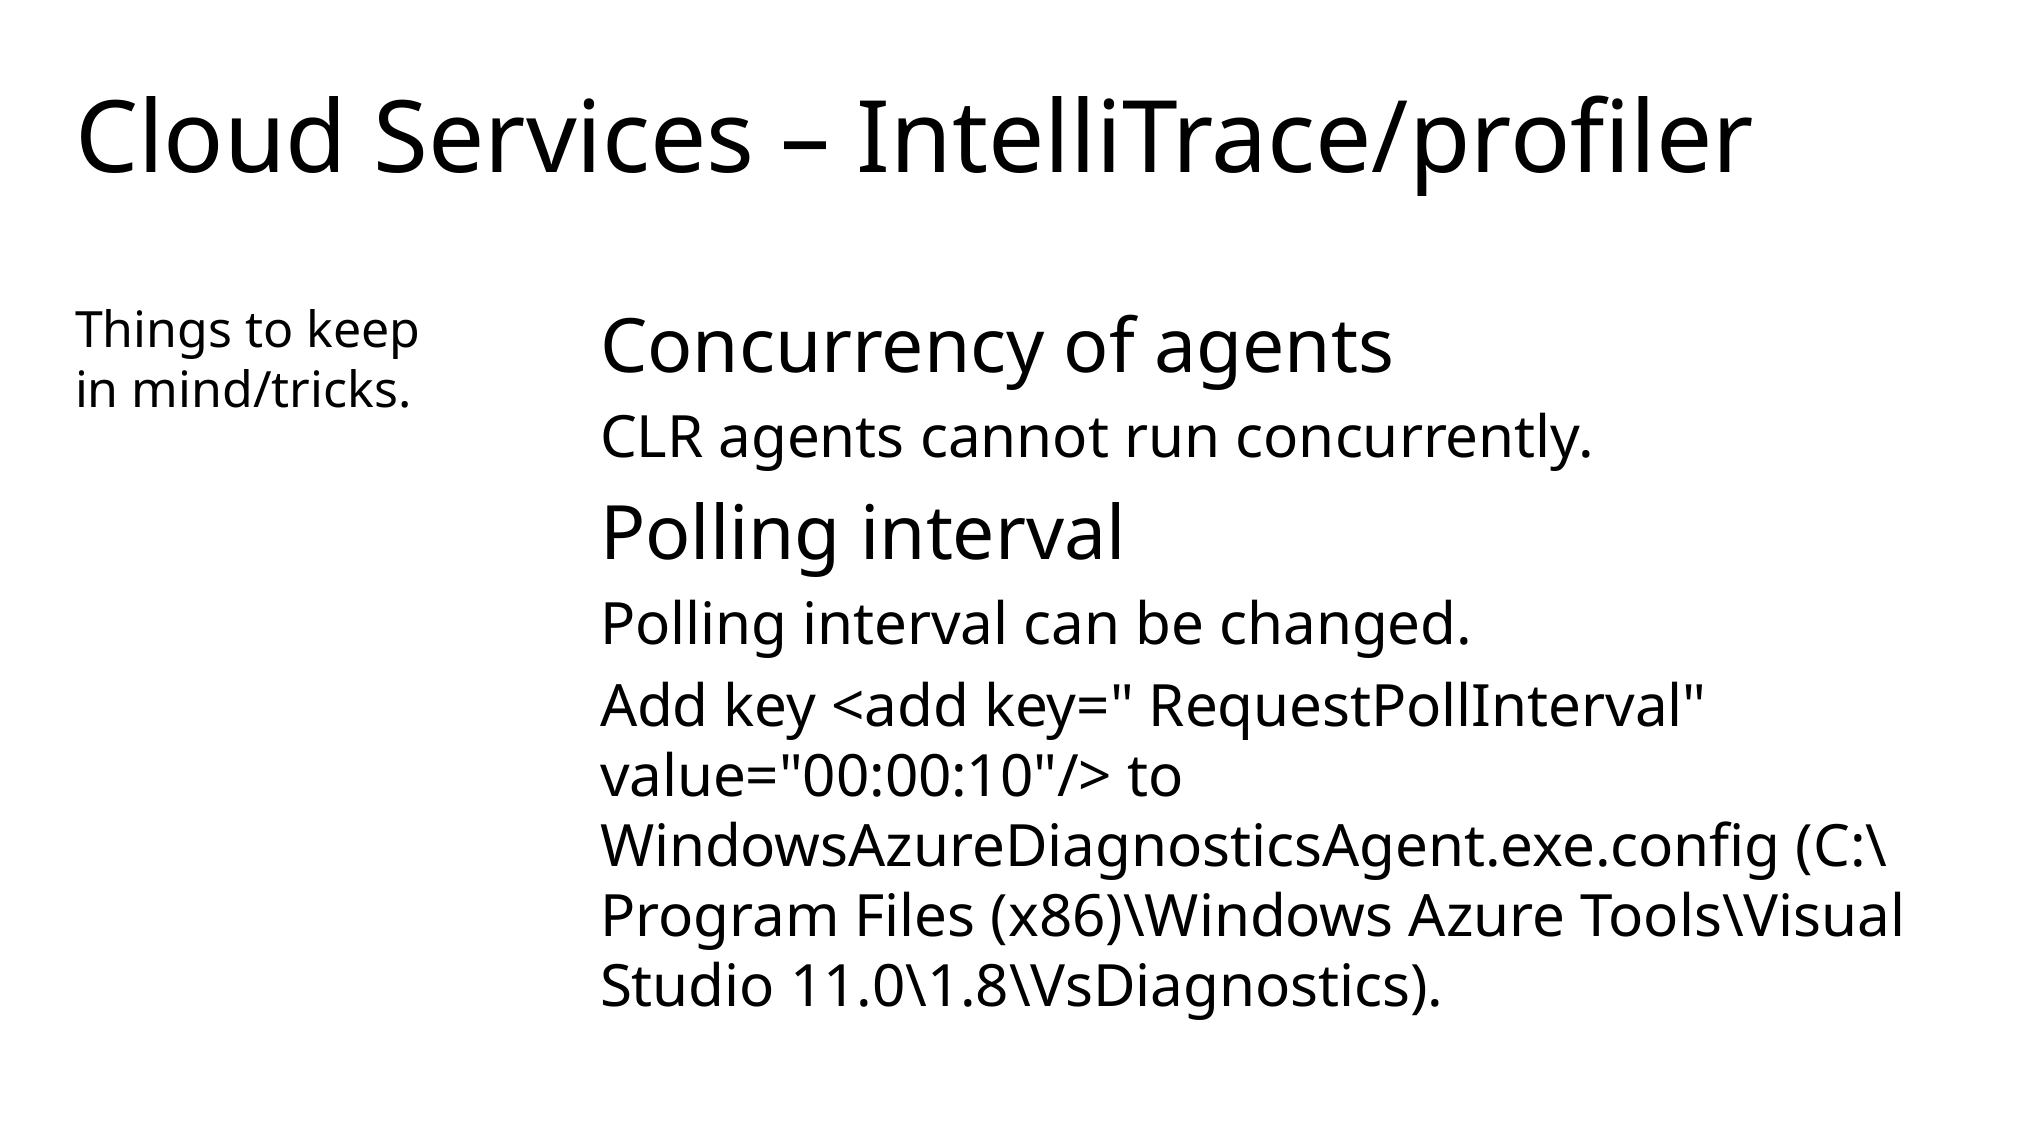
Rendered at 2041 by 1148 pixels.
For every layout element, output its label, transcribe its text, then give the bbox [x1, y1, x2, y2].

list Things to keep in mind/tricks. [45, 273, 496, 1099]
title Cloud Services – IntelliTrace/profiler [45, 48, 1996, 199]
list Concurrency of agents CLR agents cannot run concurrently. Polling interval Polling interval can be changed. Add key <add key=" RequestPollInterval" value="00:00:10"/> to WindowsAzureDiagnosticsAgent.exe.config (C:\Program Files (x86)\Windows Azure Tools\Visual Studio 11.0\1.8\VsDiagnostics). [570, 273, 1996, 1099]
